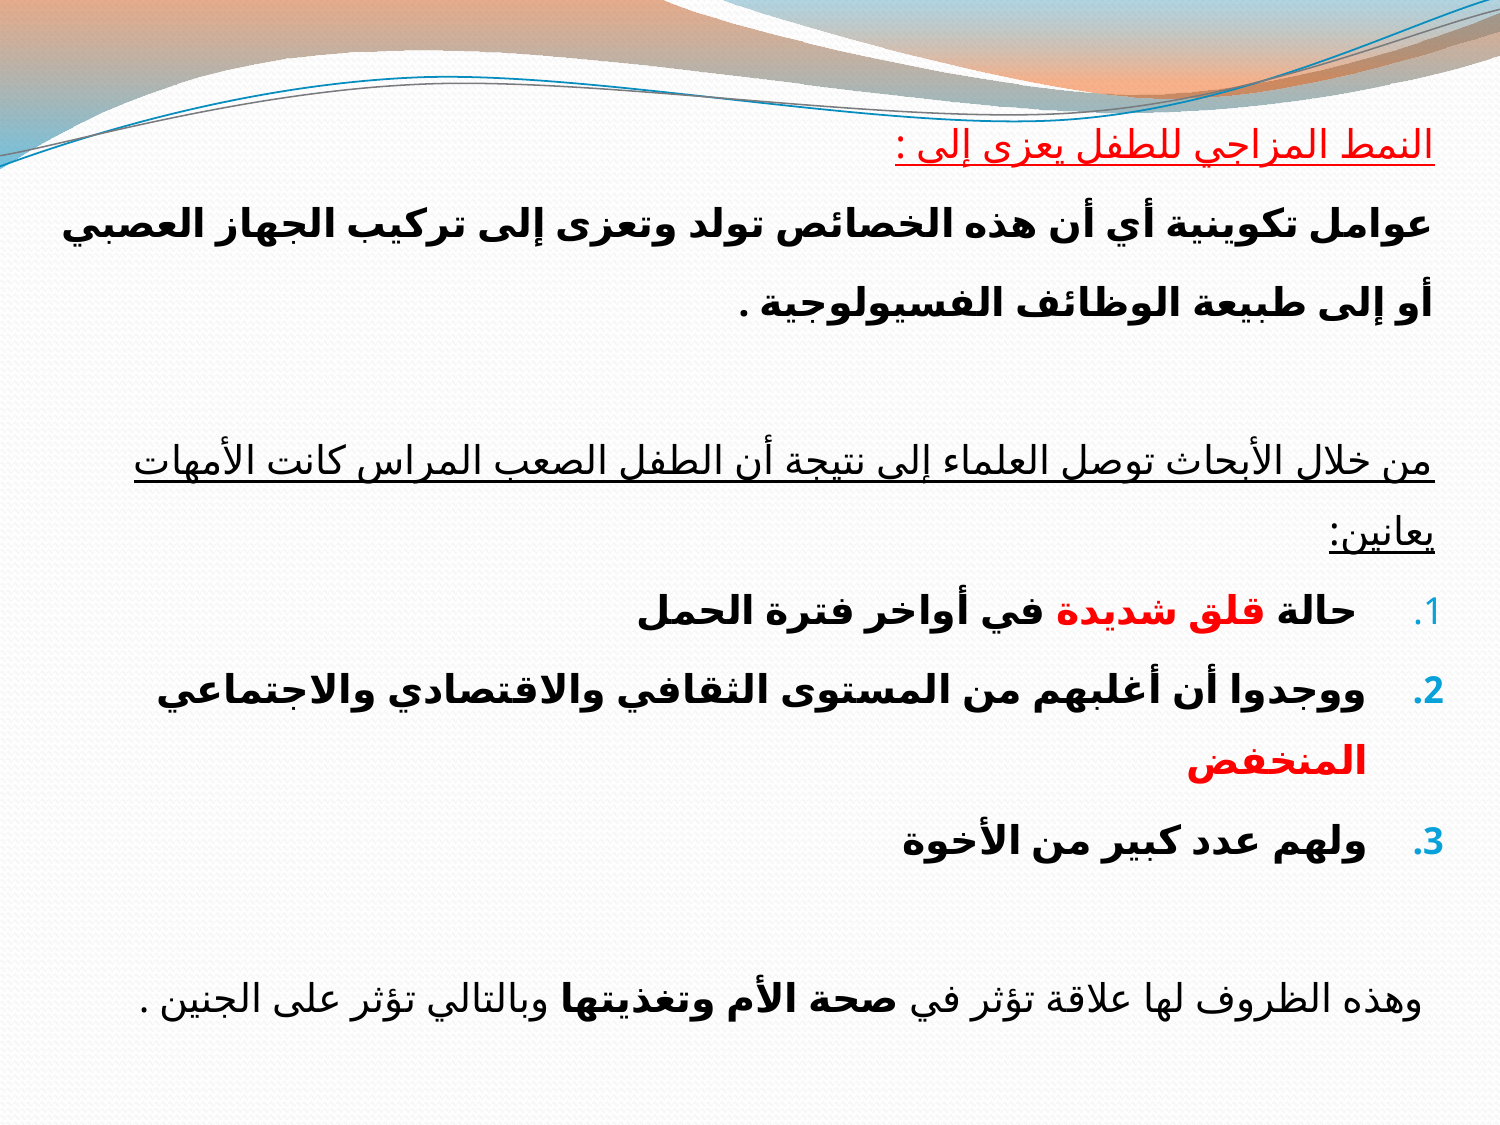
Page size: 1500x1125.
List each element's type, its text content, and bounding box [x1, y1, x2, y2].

list النمط المزاجي للطفل يعزى إلى : عوامل تكوينية أي أن هذه الخصائص تولد وتعزى إلى تركيب الجهاز العصبي أو إلى طبيعة الوظائف الفسيولوجية . من خلال الأبحاث توصل العلماء إلى نتيجة أن الطفل الصعب المراس كانت الأمهات يعانين: حالة قلق شديدة في أواخر فترة الحمل ووجدوا أن أغلبهم من المستوى الثقافي والاقتصادي والاجتماعي المنخفض ولهم عدد كبير من الأخوة وهذه الظروف لها علاقة تؤثر في صحة الأم وتغذيتها وبالتالي تؤثر على الجنين . [24, 87, 1450, 1088]
